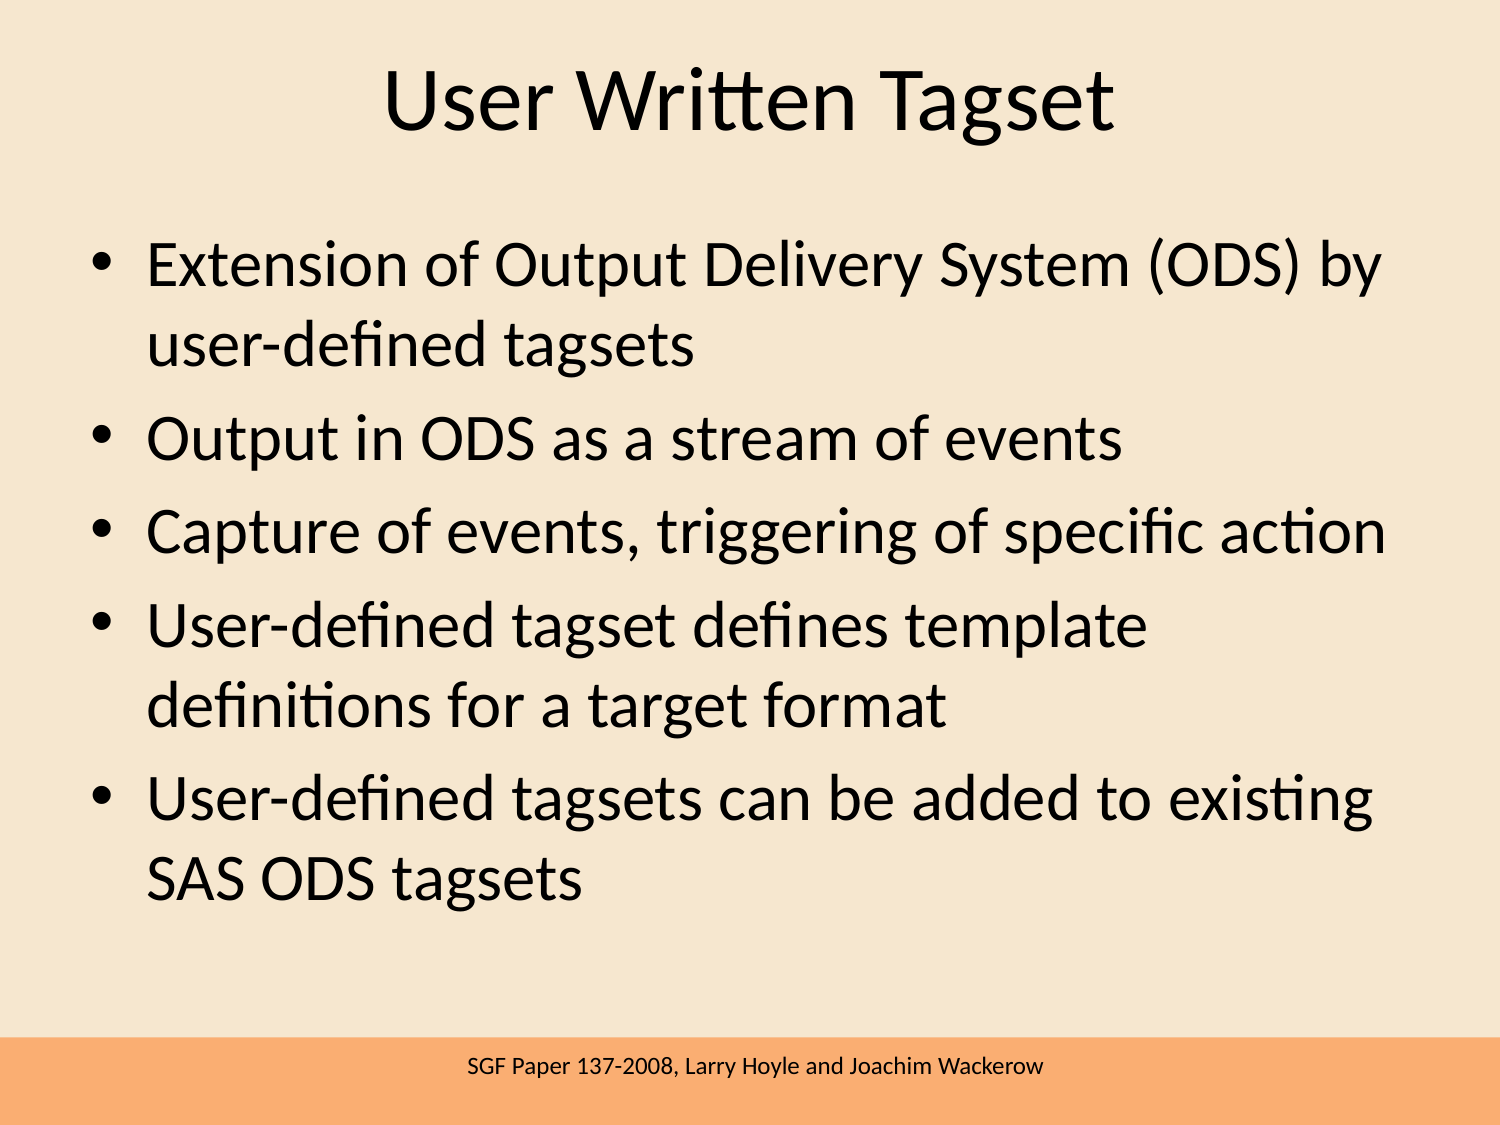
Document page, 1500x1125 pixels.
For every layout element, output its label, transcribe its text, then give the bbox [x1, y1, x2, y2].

title User Written Tagset [75, 0, 1425, 188]
list Extension of Output Delivery System (ODS) by user-defined tagsets Output in ODS as a stream of events Capture of events, triggering of specific action User-defined tagset defines template definitions for a target format User-defined tagsets can be added to existing SAS ODS tagsets [75, 212, 1425, 1005]
footer SGF Paper 137-2008, Larry Hoyle and Joachim Wackerow [399, 1042, 1113, 1103]
